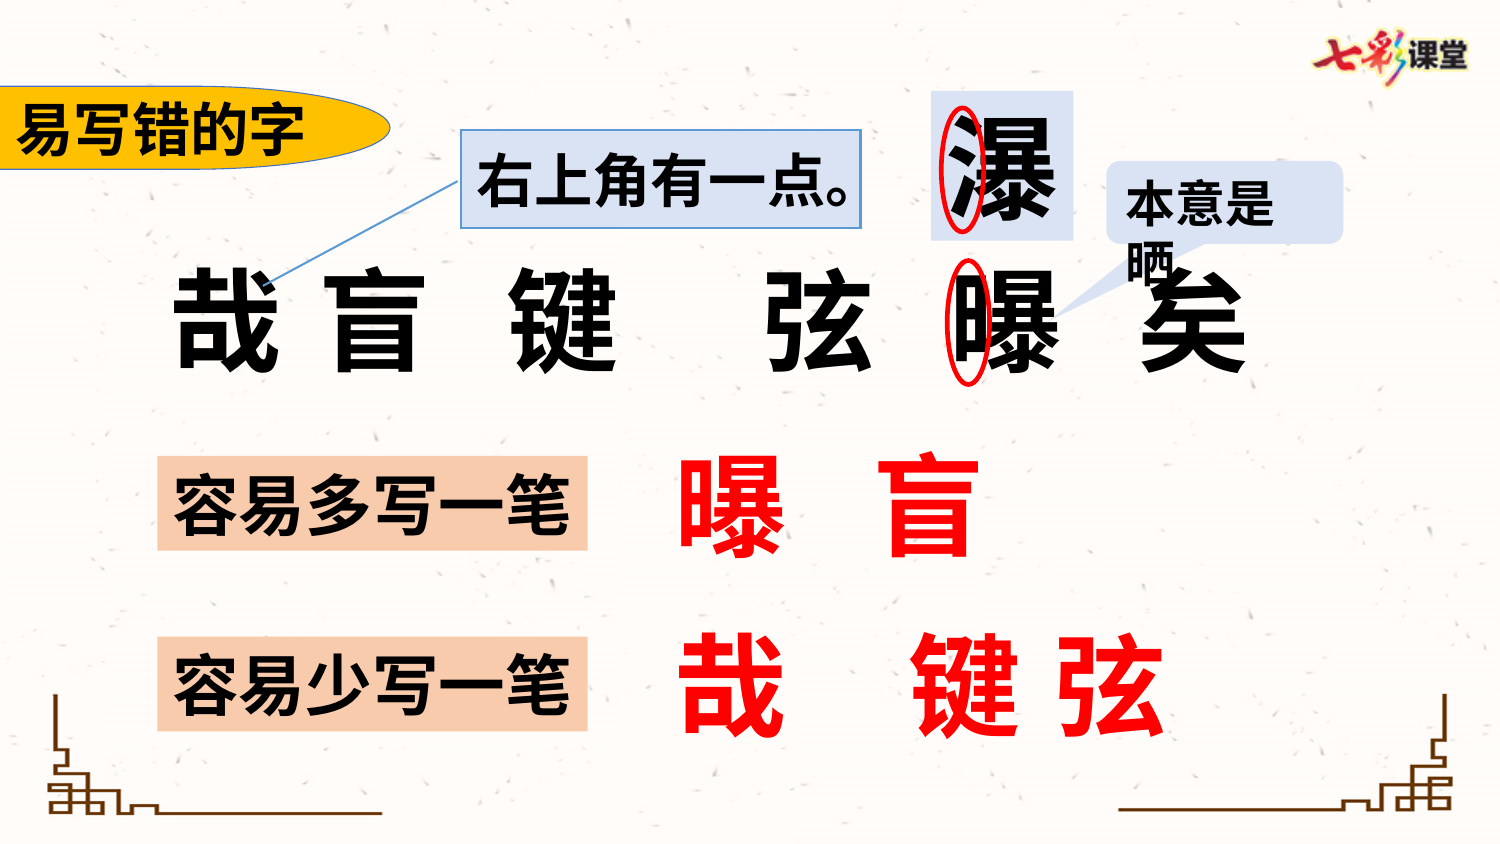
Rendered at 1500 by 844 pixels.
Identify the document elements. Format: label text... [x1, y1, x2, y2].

text_box 曝 [934, 243, 1077, 394]
text_box 曝 [659, 428, 802, 578]
text_box 右上角有一点。 [460, 129, 862, 229]
text_box 弦 [1038, 608, 1181, 759]
text_box [940, 106, 985, 233]
text_box [946, 259, 991, 386]
text_box 矣 [1122, 244, 1265, 394]
text_box 哉 [659, 609, 802, 759]
text_box 瀑 [931, 90, 1074, 241]
text_box 弦 [746, 243, 890, 394]
picture [0, 0, 1500, 844]
text_box 哉 [154, 243, 297, 394]
text_box 盲 [304, 243, 491, 394]
text_box 键 [491, 243, 711, 394]
text_box 盲 [857, 428, 1038, 713]
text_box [0, 86, 390, 170]
text_box 键 [894, 609, 1038, 759]
text_box 容易少写一笔 [157, 636, 588, 732]
text_box 本意是晒 [1047, 160, 1344, 322]
text_box 容易多写一笔 [157, 455, 588, 551]
text_box 右上角有一点。 [262, 180, 459, 287]
